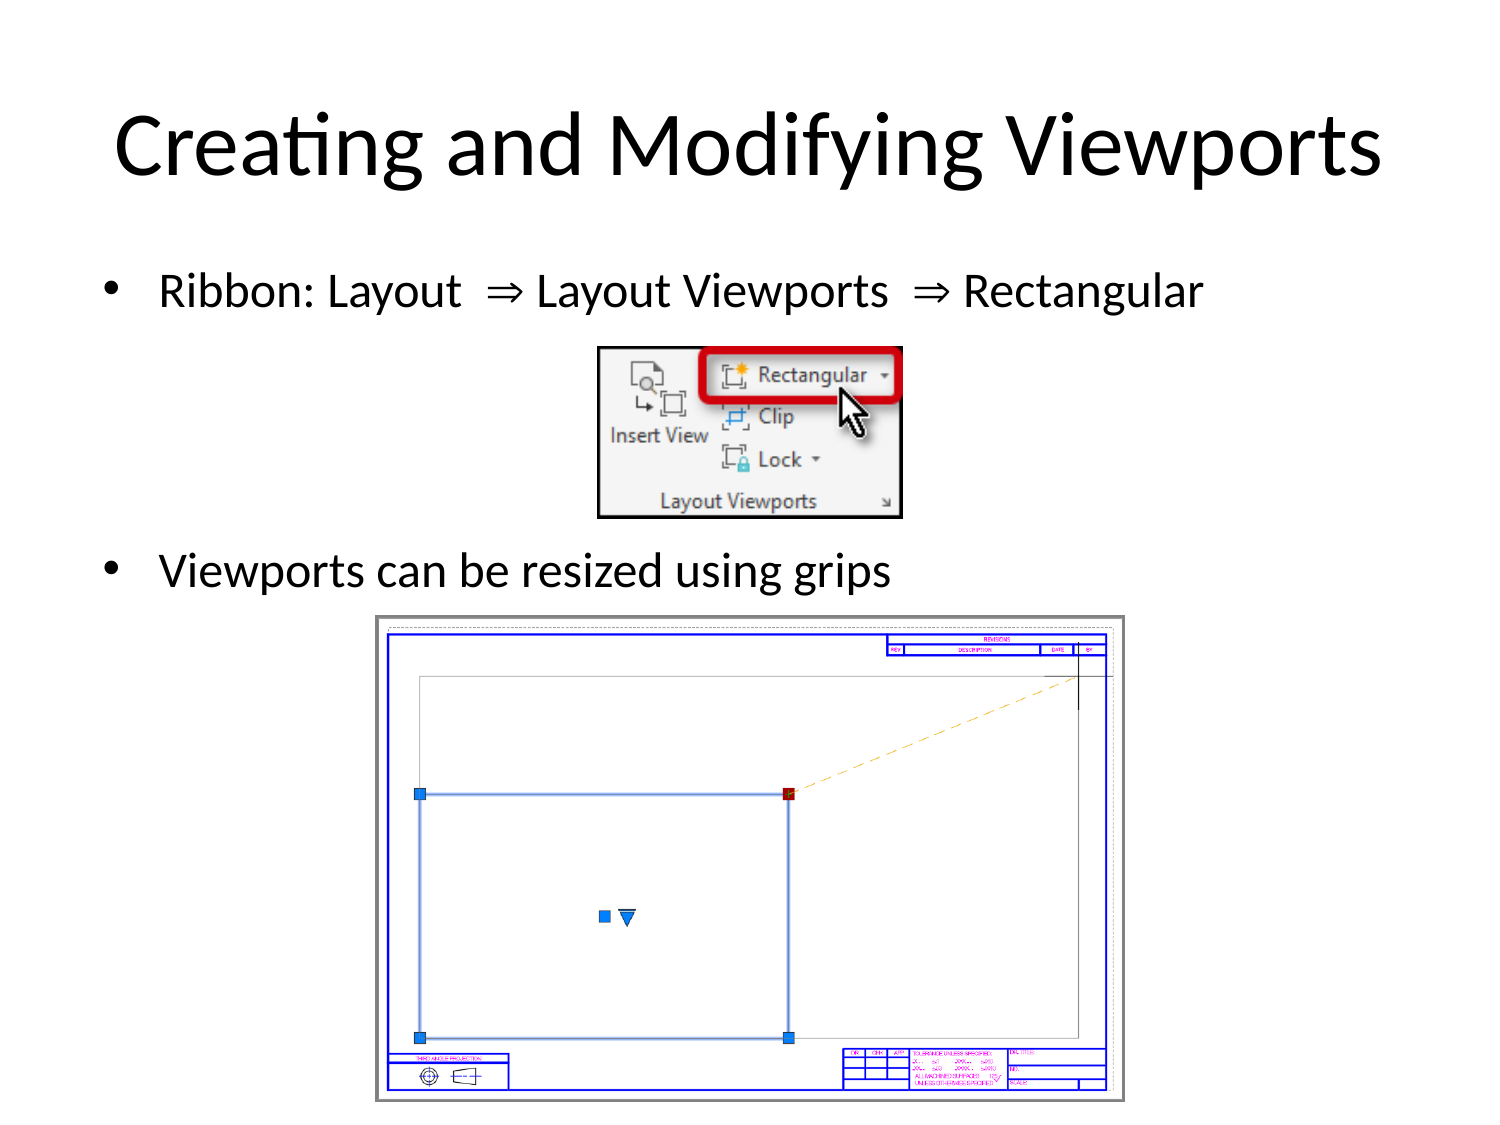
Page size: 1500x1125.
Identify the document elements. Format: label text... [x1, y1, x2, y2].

list Ribbon: Layout  Layout Viewports  Rectangular Viewports can be resized using grips [87, 249, 1313, 950]
picture [596, 346, 904, 519]
picture [374, 614, 1126, 1102]
title Creating and Modifying Viewports [75, 45, 1425, 233]
